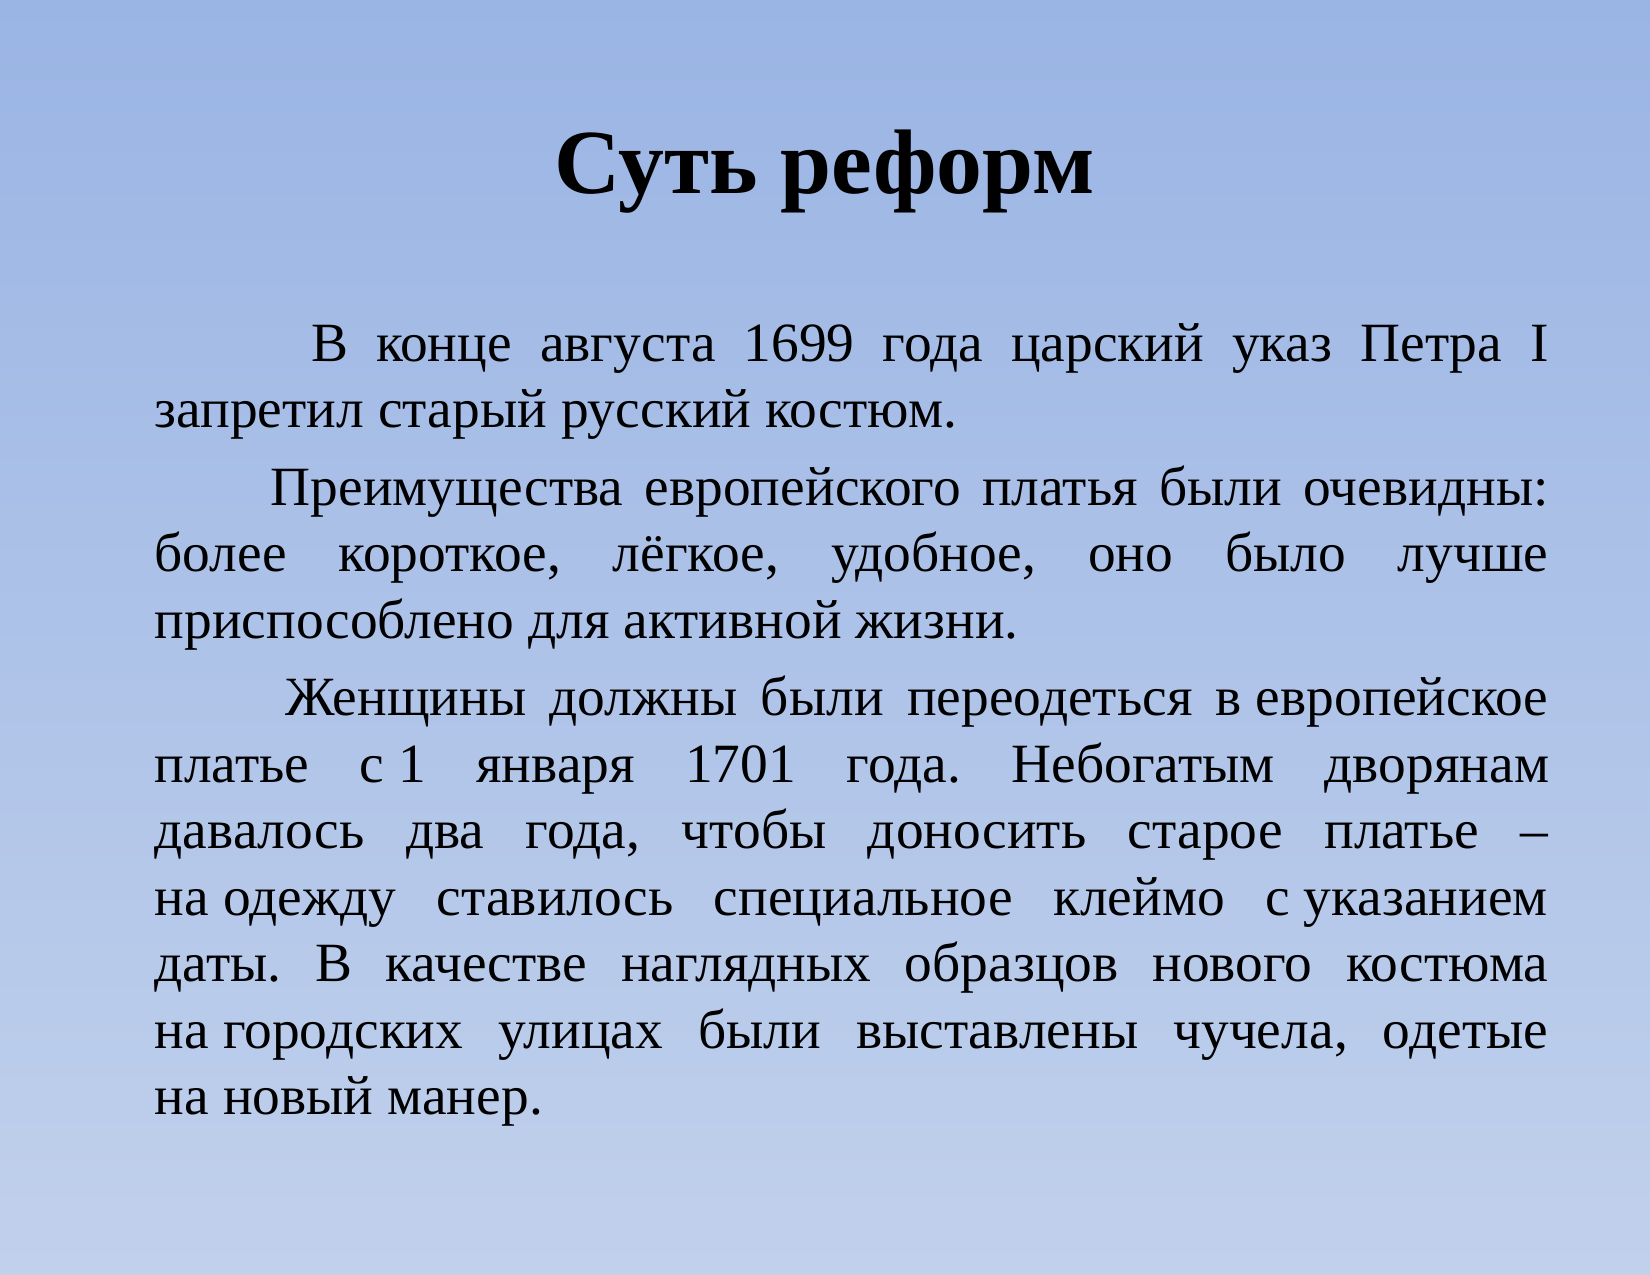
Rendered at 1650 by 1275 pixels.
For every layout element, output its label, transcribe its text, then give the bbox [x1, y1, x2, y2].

text_box В конце августа 1699 года царский указ Петра I запретил старый русский костюм. Преимущества европейского платья были очевидны: более короткое, лёгкое, удобное, оно было лучше приспособлено для активной жизни. Женщины должны были переодеться в европейское платье с 1 января 1701 года. Небогатым дворянам давалось два года, чтобы доносить старое платье – на одежду ставилось специальное клеймо с указанием даты. В качестве наглядных образцов нового костюма на городских улицах были выставлены чучела, одетые на новый манер. [82, 297, 1568, 1139]
text_box Суть реформ [82, 51, 1568, 264]
